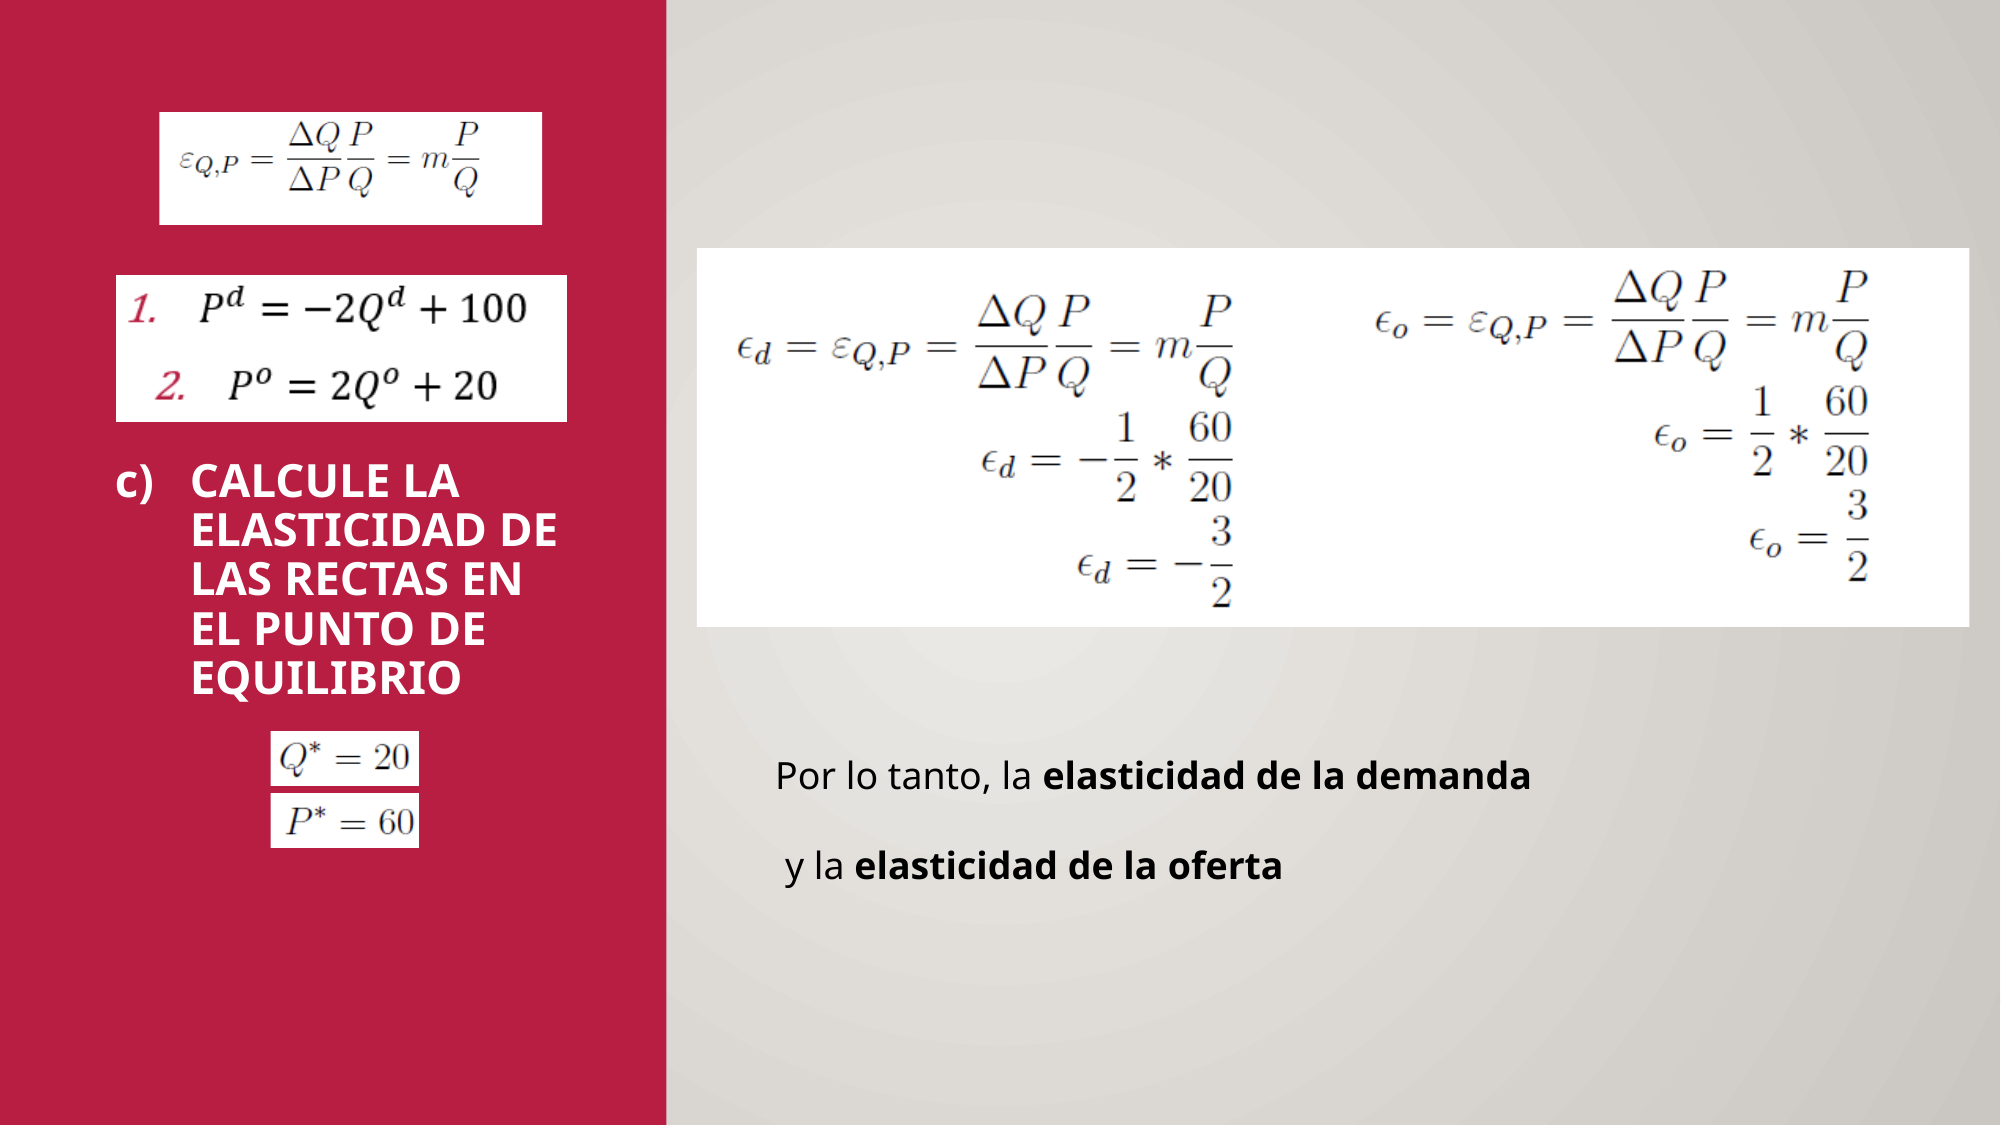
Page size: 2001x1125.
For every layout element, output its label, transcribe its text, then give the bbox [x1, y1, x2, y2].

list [696, 248, 1332, 627]
text_box [668, 0, 2000, 1125]
picture [270, 731, 420, 786]
picture [158, 112, 543, 226]
picture [1332, 248, 1970, 627]
picture [270, 793, 420, 848]
picture [116, 275, 567, 422]
text_box [0, 0, 668, 1125]
title Calcule La elasticidad de las rectas en el punto de equilibrio [99, 450, 602, 732]
